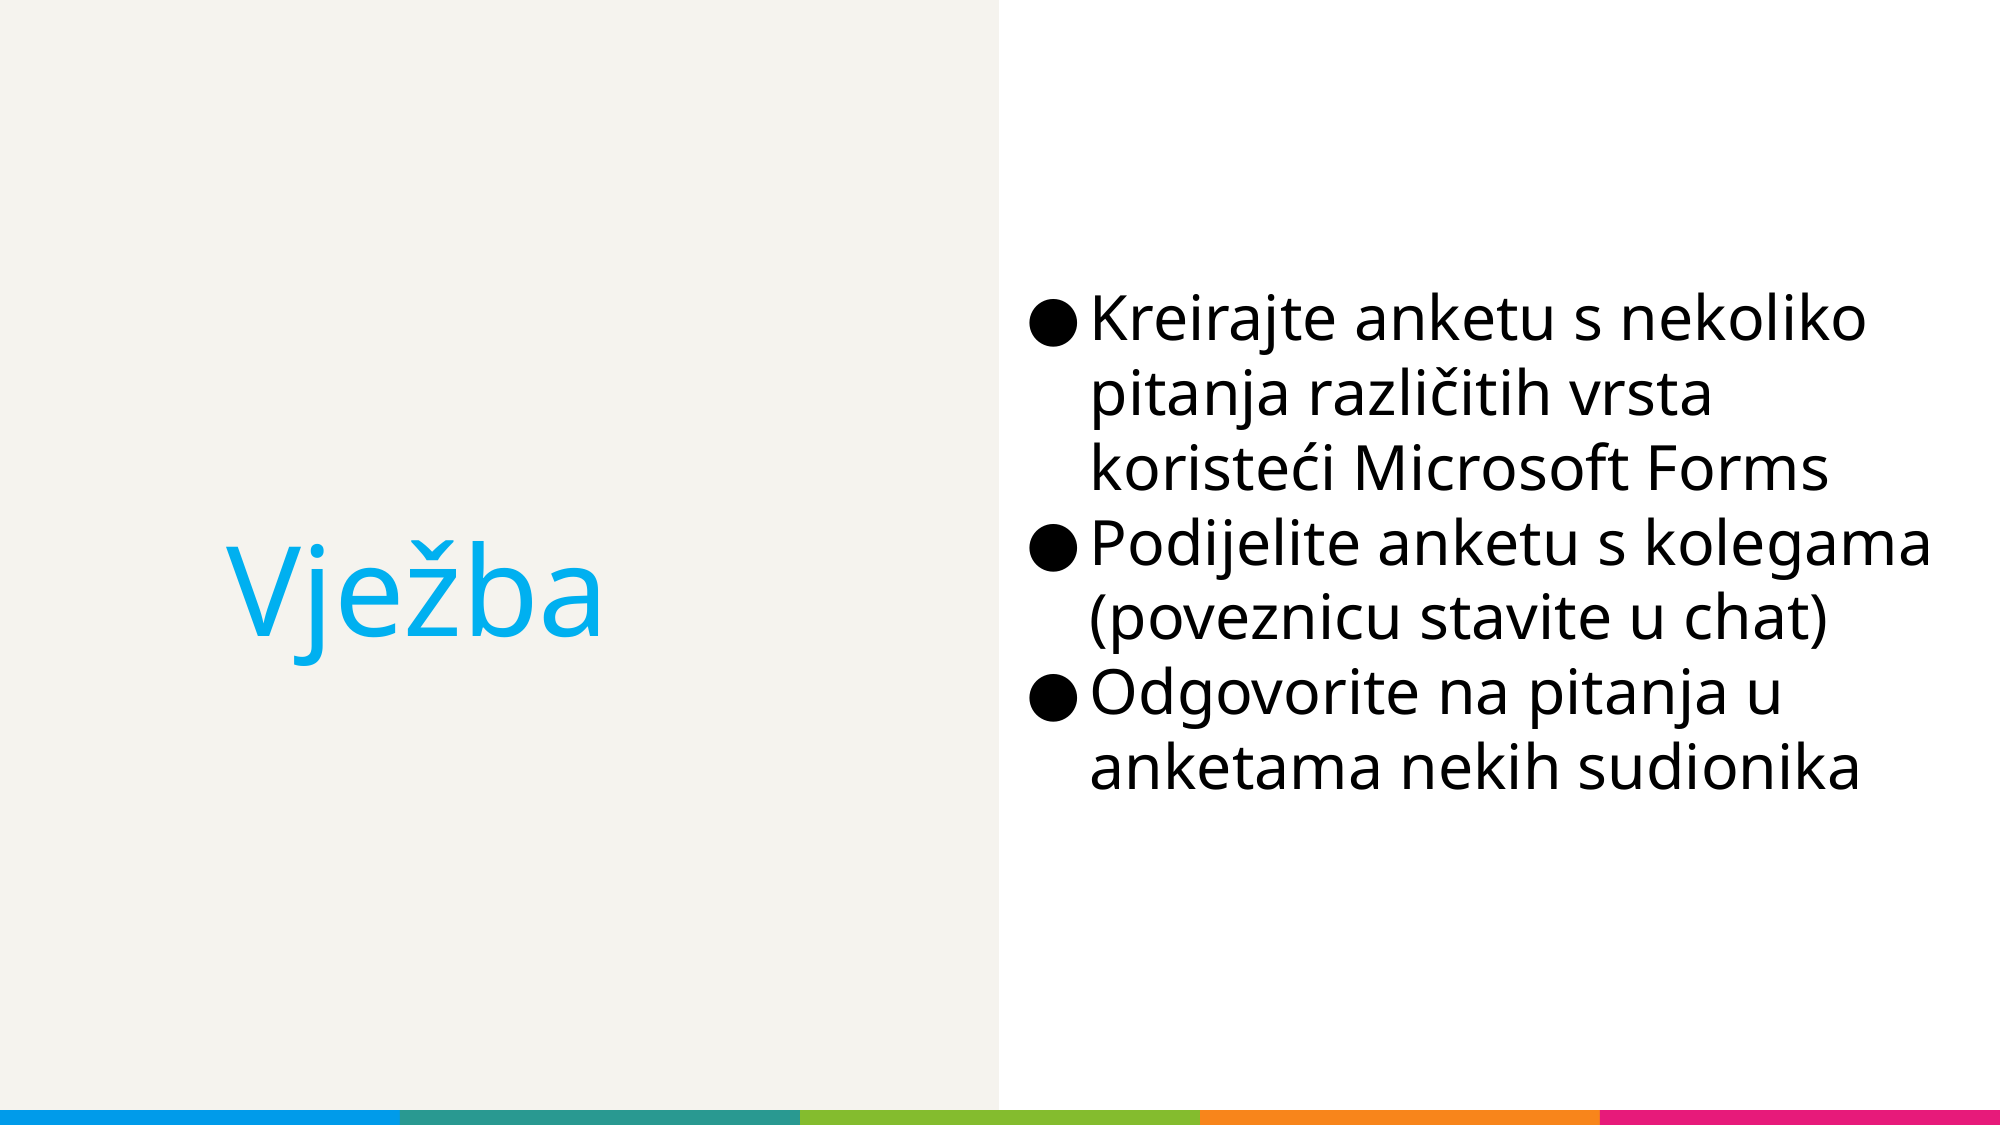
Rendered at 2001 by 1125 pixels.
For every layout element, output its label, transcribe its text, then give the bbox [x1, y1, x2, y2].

list Kreirajte anketu s nekoliko pitanja različitih vrsta koristeći Microsoft Forms Podijelite anketu s kolegama (poveznicu stavite u chat) Odgovorite na pitanja u anketama nekih sudionika [999, 0, 1966, 1125]
title Vježba [211, 408, 857, 672]
